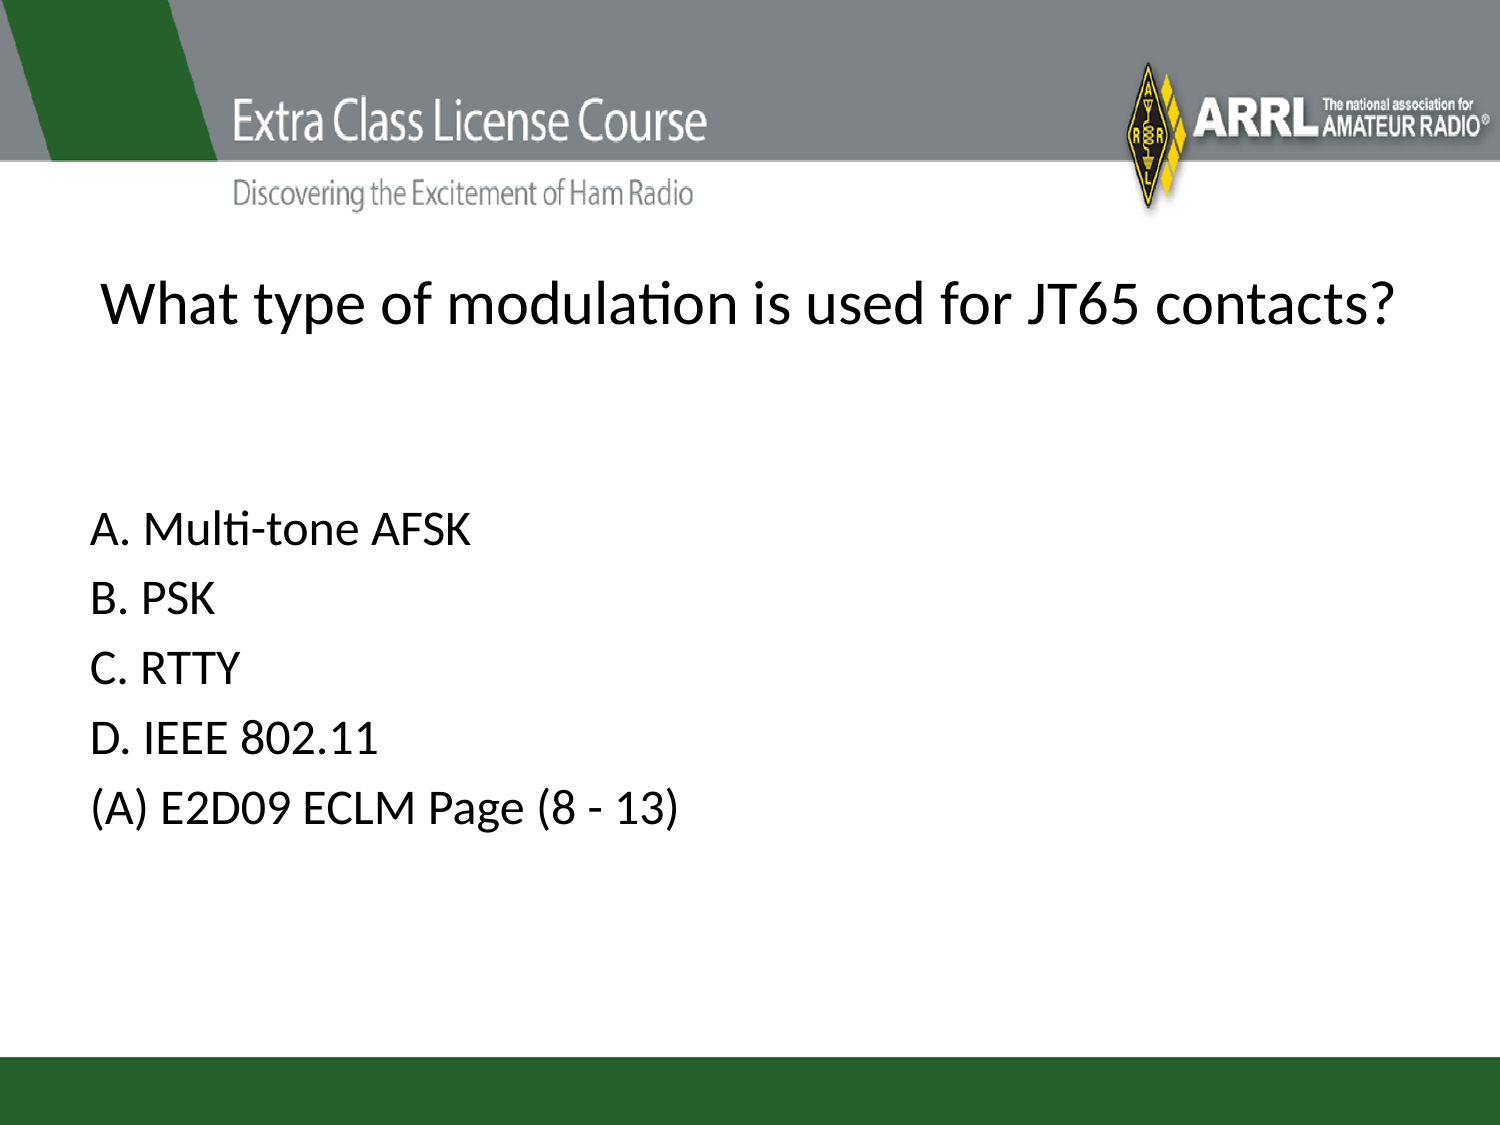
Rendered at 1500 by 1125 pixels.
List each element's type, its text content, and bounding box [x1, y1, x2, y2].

title What type of modulation is used for JT65 contacts? [75, 254, 1425, 435]
list A. Multi-tone AFSK B. PSK C. RTTY D. IEEE 802.11 (A) E2D09 ECLM Page (8 - 13) [75, 487, 1425, 1005]
picture [0, 0, 1500, 1125]
